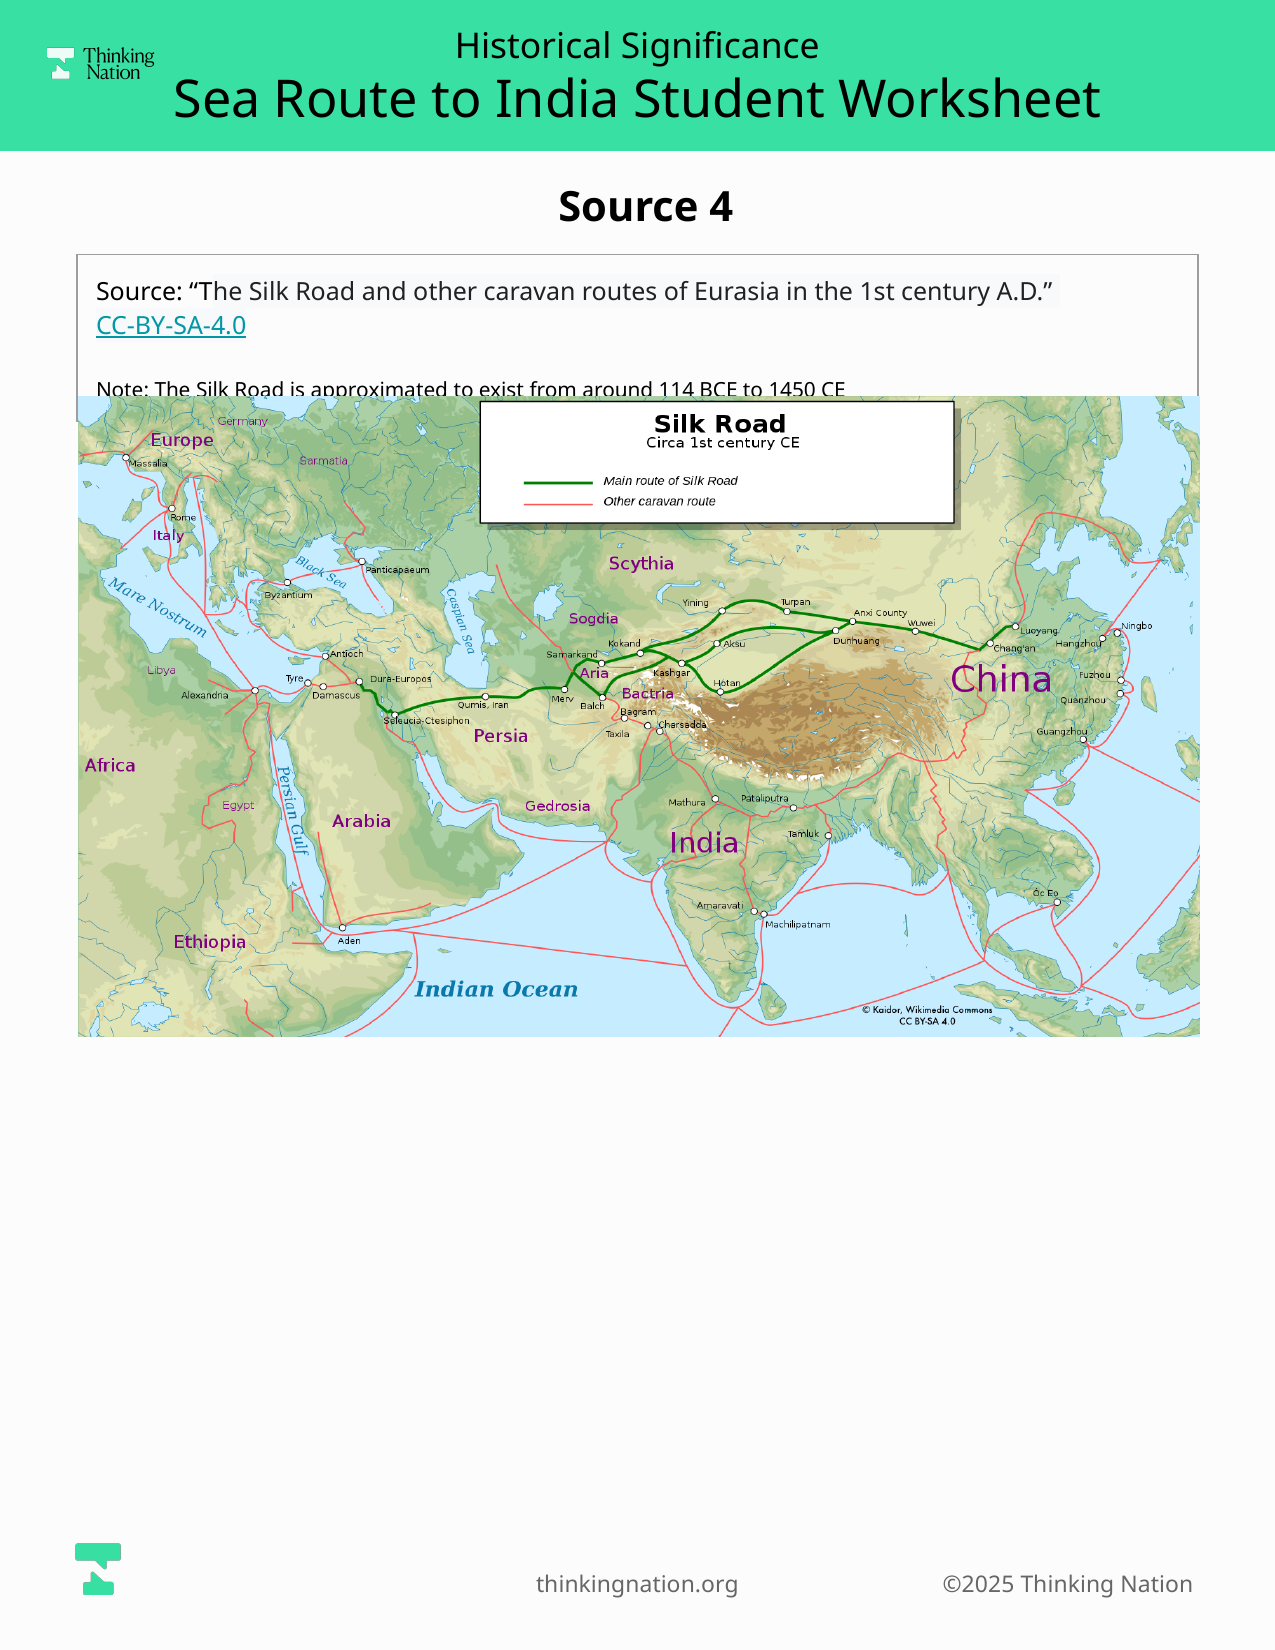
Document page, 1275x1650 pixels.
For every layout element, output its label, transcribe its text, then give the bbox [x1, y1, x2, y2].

text_box Historical Significance Sea Route to India Student Worksheet [0, 0, 1275, 151]
picture [62, 1533, 134, 1605]
picture [77, 396, 1200, 1037]
picture [35, 37, 158, 89]
table_header Source: “The Silk Road and other caravan routes of Eurasia in the 1st century A.D.” CC-BY-SA-4.0 Note: The Silk Road is approximated to exist from around 114 BCE to 1450 CE [78, 255, 1197, 395]
text_box ©2025 Thinking Nation [907, 1553, 1210, 1605]
text_box Source 4 [527, 165, 765, 237]
text_box thinkingnation.org [486, 1553, 789, 1605]
